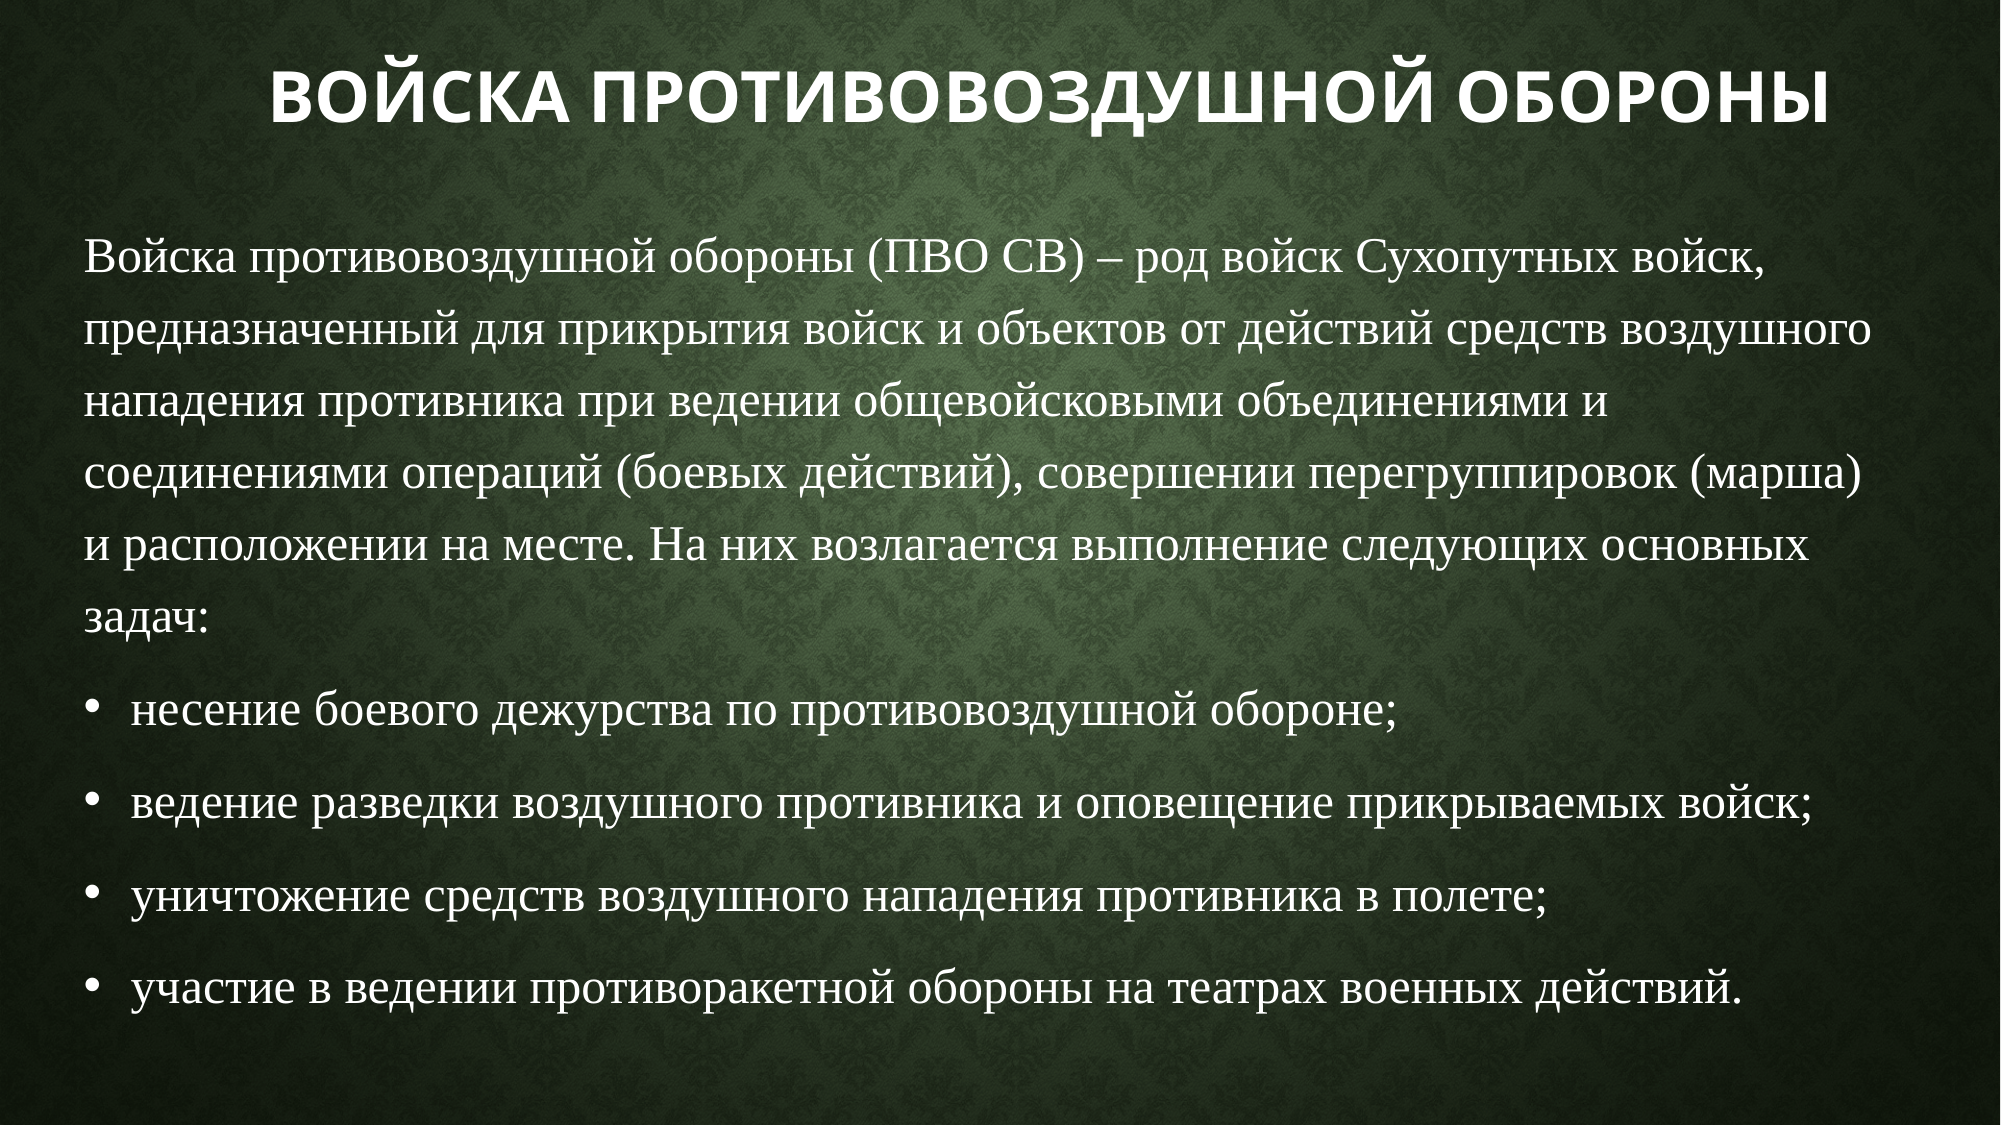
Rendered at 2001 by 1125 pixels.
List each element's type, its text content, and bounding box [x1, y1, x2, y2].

title Войска противовоздушной обороны [165, 17, 1936, 145]
list Войска противовоздушной обороны (ПВО СВ) – род войск Сухопутных войск, предназначенный для прикрытия войск и объектов от действий средств воздушного нападения противника при ведении общевойсковыми объединениями и соединениями операций (боевых действий), совершении перегруппировок (марша) и расположении на месте. На них возлагается выполнение следующих основных задач: несение боевого дежурства по противовоздушной обороне; ведение разведки воздушного противника и оповещение прикрываемых войск; уничтожение средств воздушного нападения противника в полете; участие в ведении противоракетной обороны на театрах военных действий. [68, 203, 1912, 1046]
